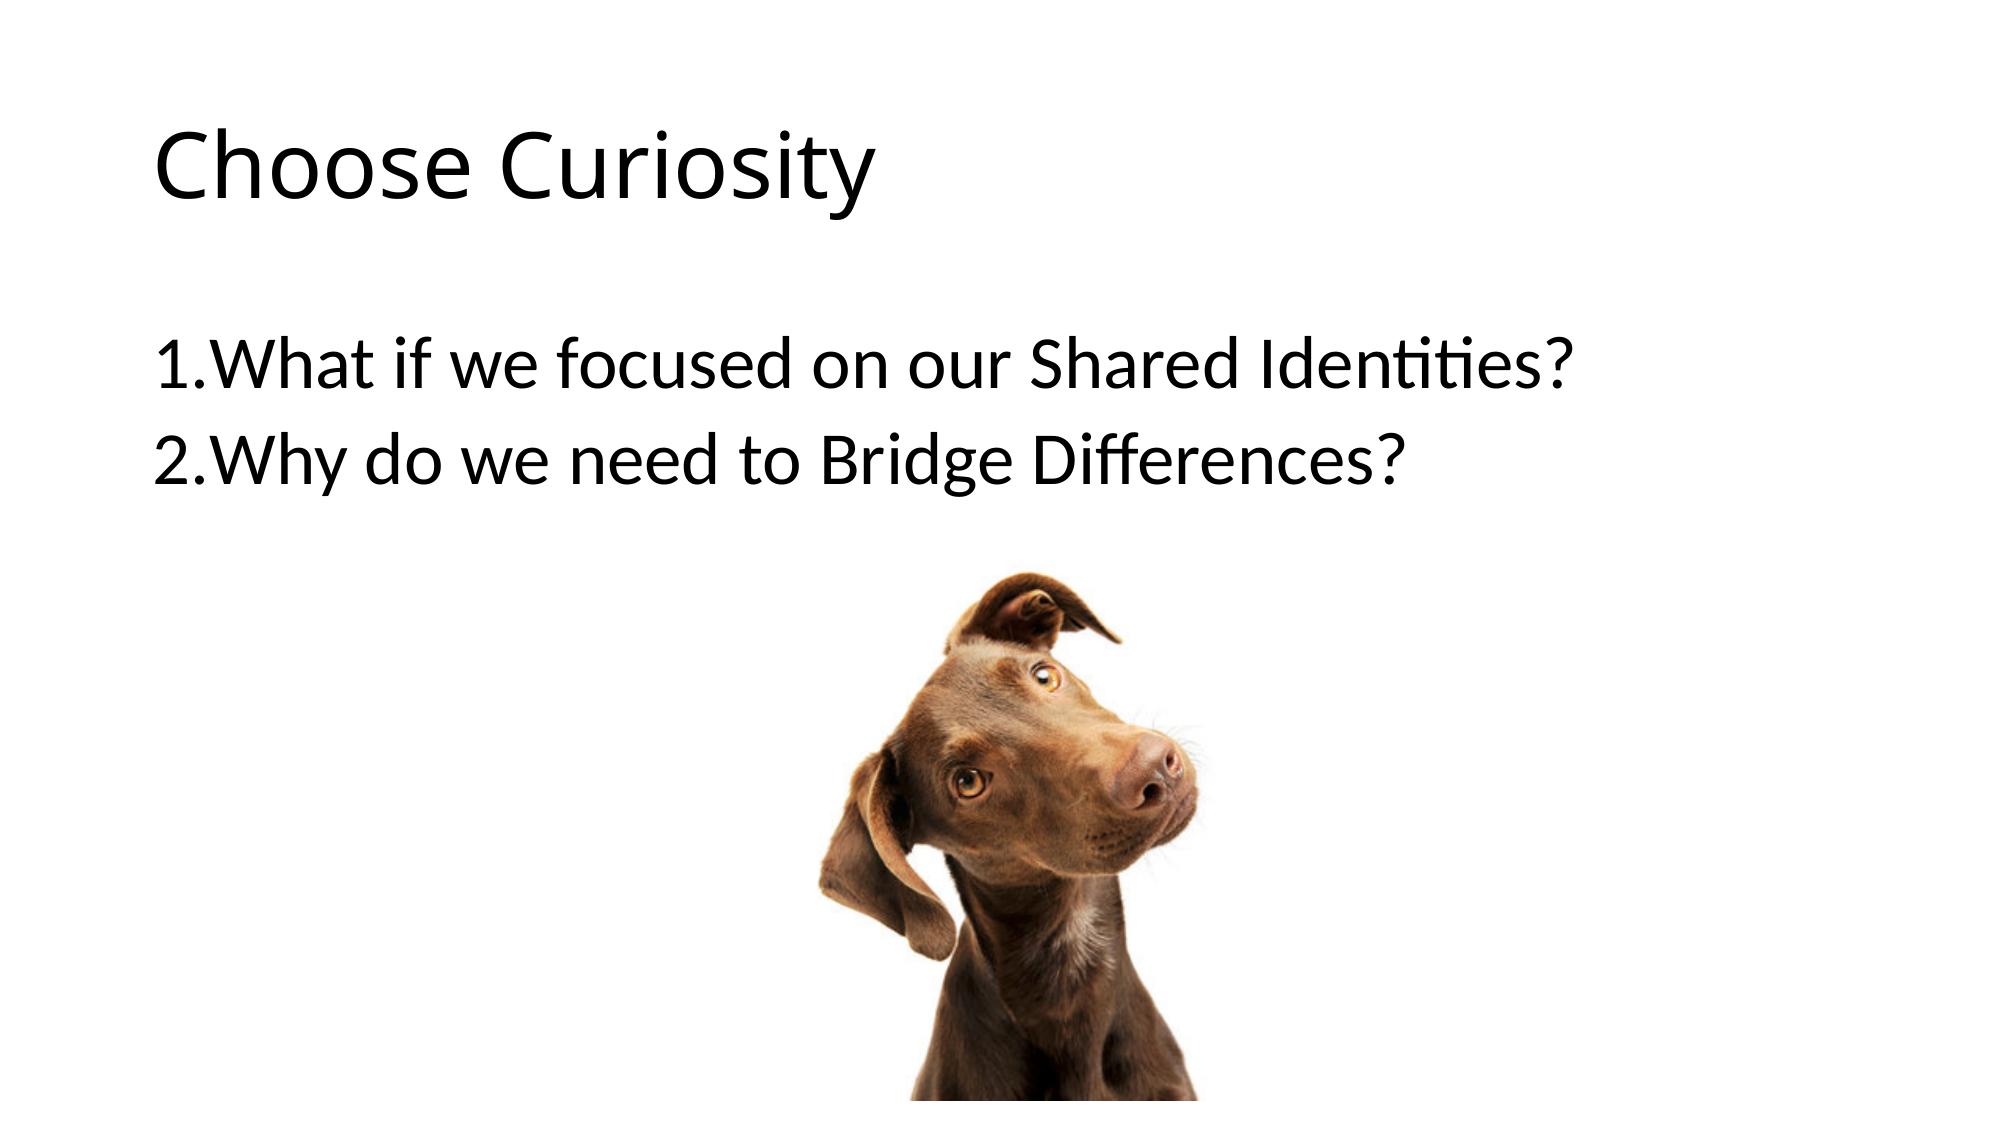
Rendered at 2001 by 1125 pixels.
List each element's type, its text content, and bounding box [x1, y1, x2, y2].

picture [568, 538, 1414, 1101]
list What if we focused on our Shared Identities? Why do we need to Bridge Differences? [137, 299, 1863, 1014]
title Choose Curiosity [137, 59, 1863, 278]
